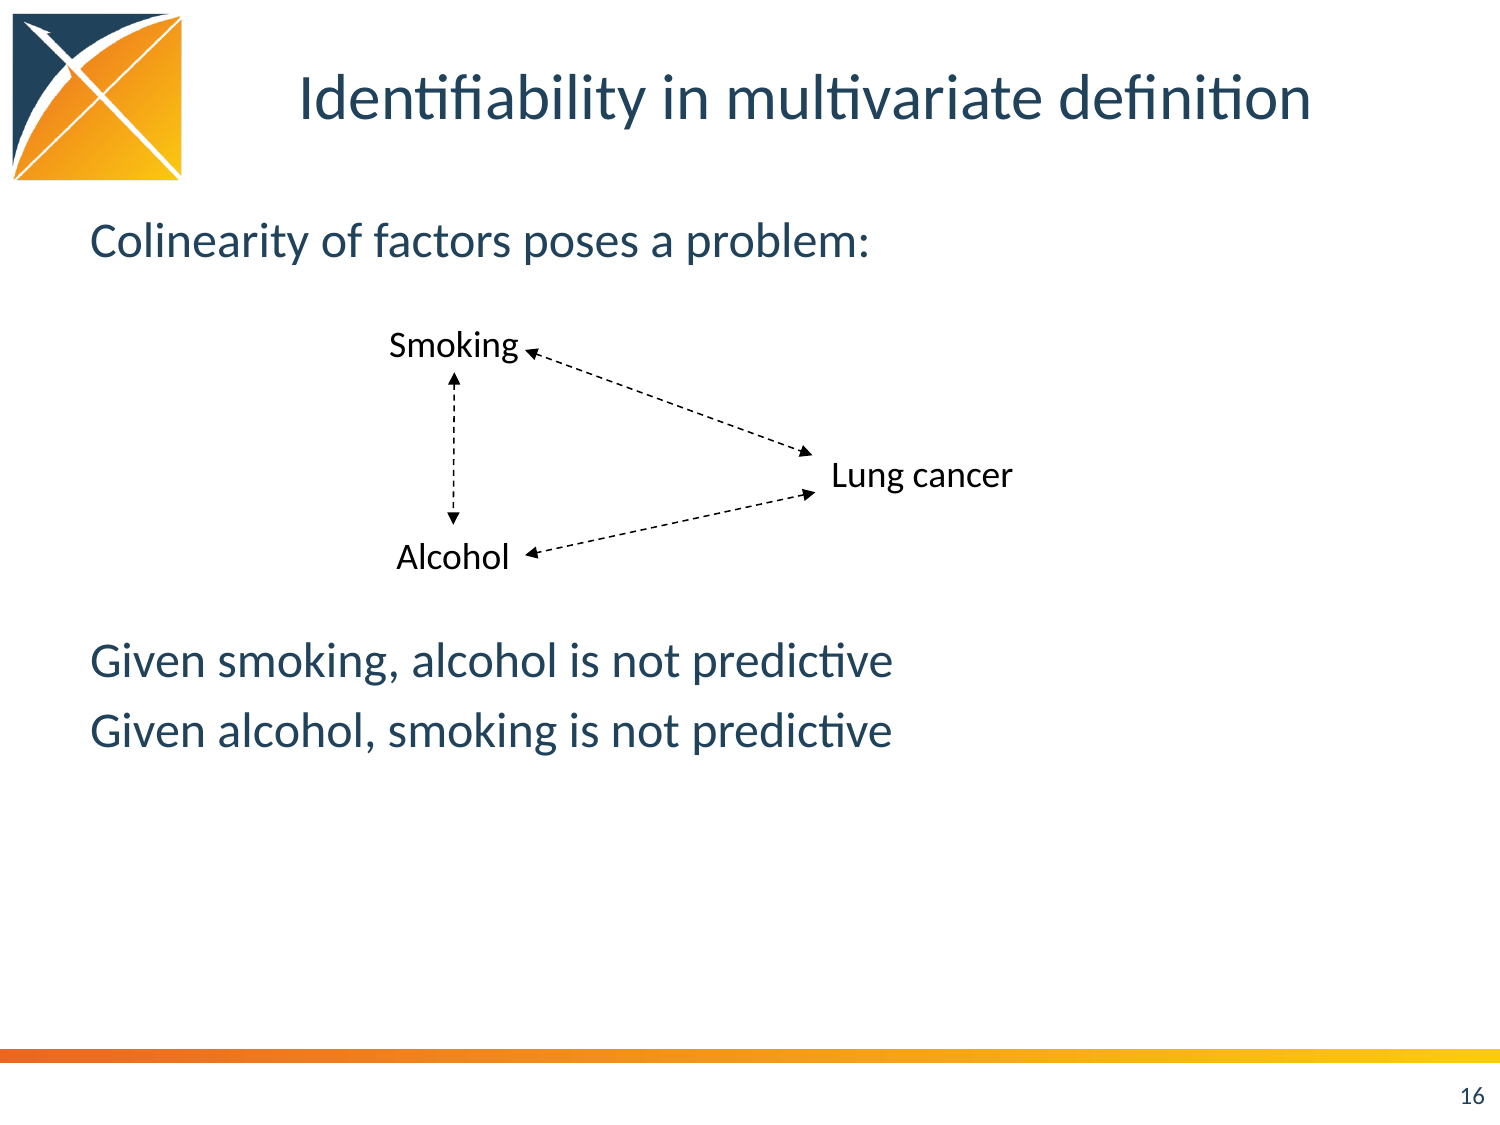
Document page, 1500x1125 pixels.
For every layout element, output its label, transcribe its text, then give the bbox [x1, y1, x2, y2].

text_box Lung cancer [816, 442, 1029, 503]
title Identifiability in multivariate definition [187, 24, 1425, 163]
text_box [524, 349, 813, 456]
text_box Alcohol [381, 524, 525, 585]
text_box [524, 492, 816, 556]
list Colinearity of factors poses a problem: Given smoking, alcohol is not predictive Given alcohol, smoking is not predictive [75, 200, 1425, 1005]
slide_number 16 [1149, 1065, 1500, 1125]
picture [0, 0, 206, 200]
text_box Smoking [374, 312, 535, 373]
